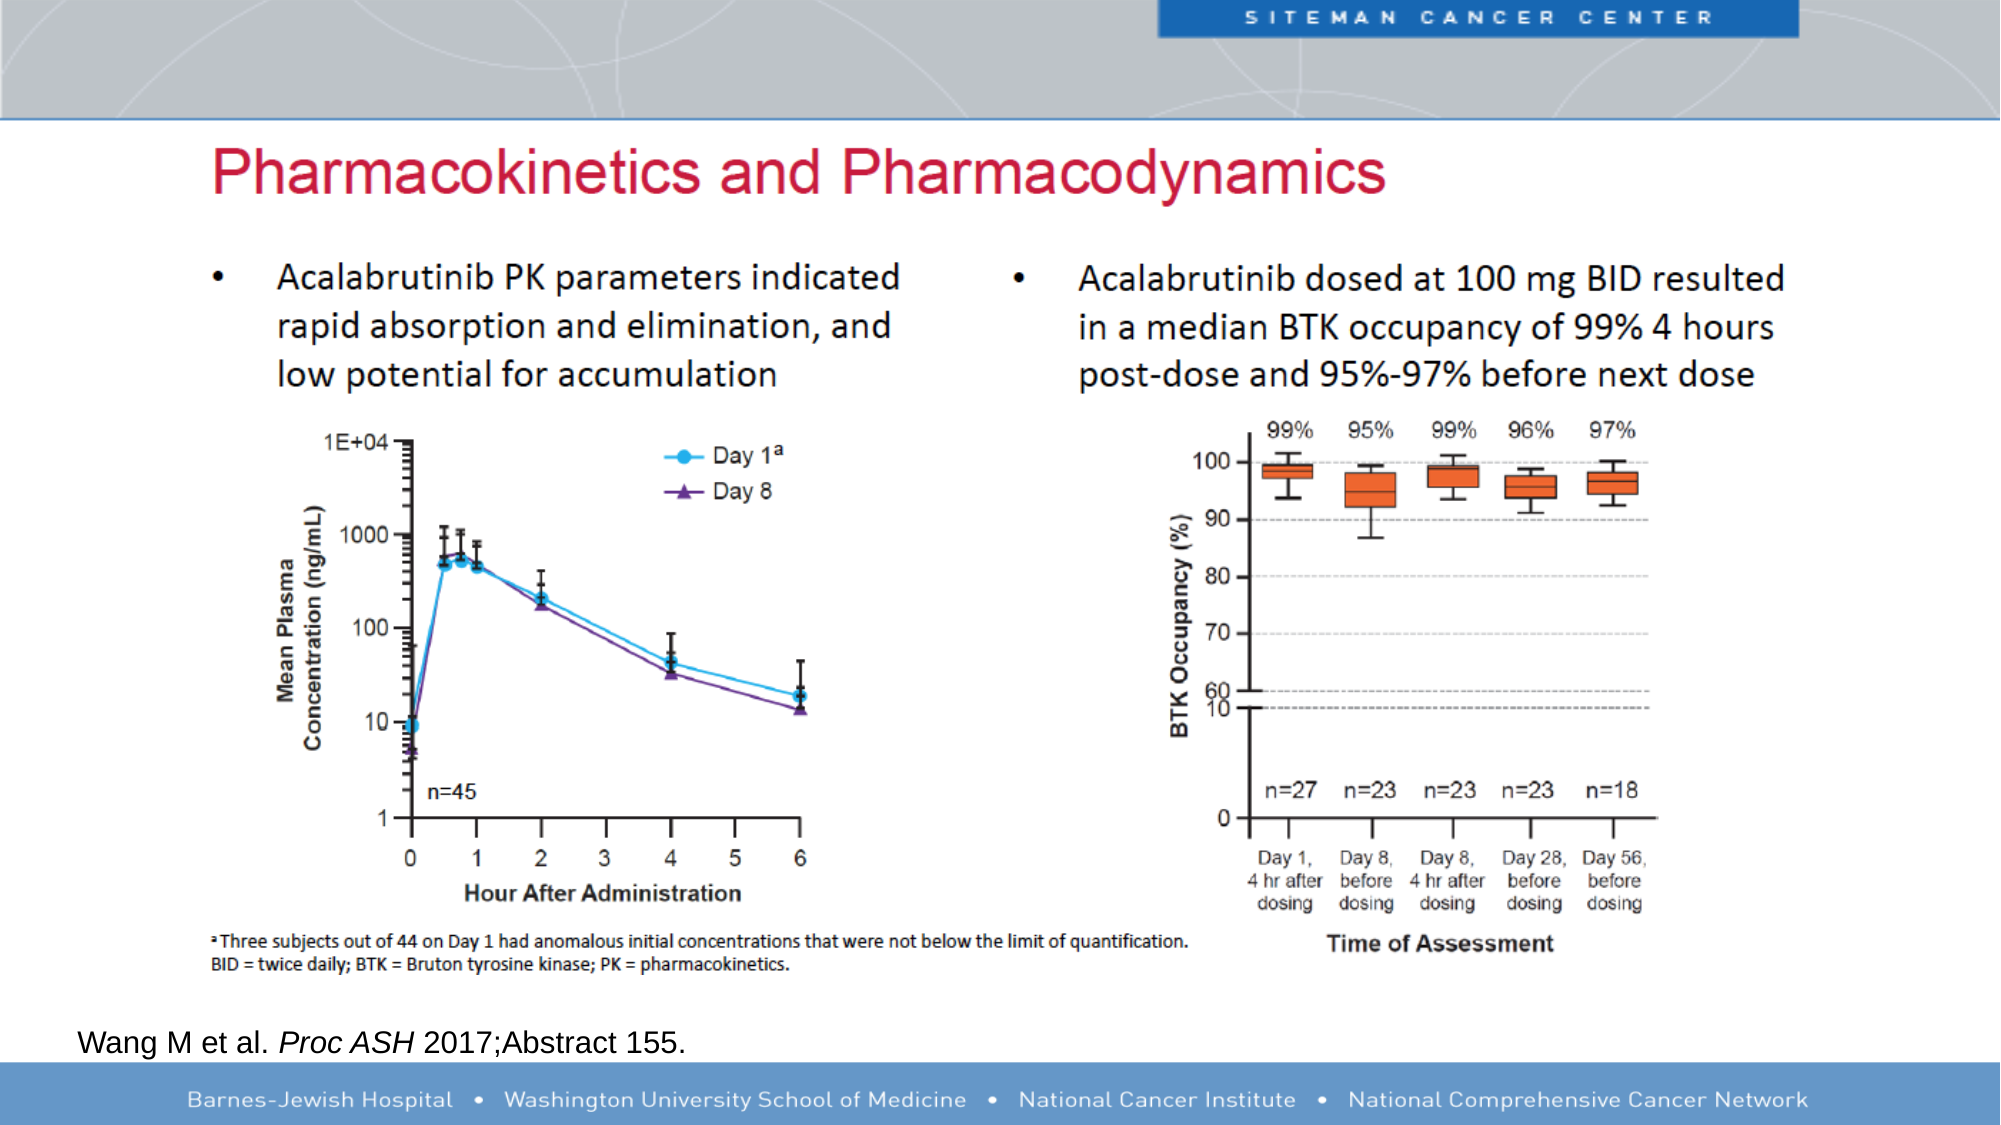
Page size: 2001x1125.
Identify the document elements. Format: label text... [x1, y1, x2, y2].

picture [162, 1074, 1838, 1125]
text_box Wang M et al. Proc ASH 2017;Abstract 155. [62, 1014, 1000, 1067]
picture [0, 0, 2000, 976]
